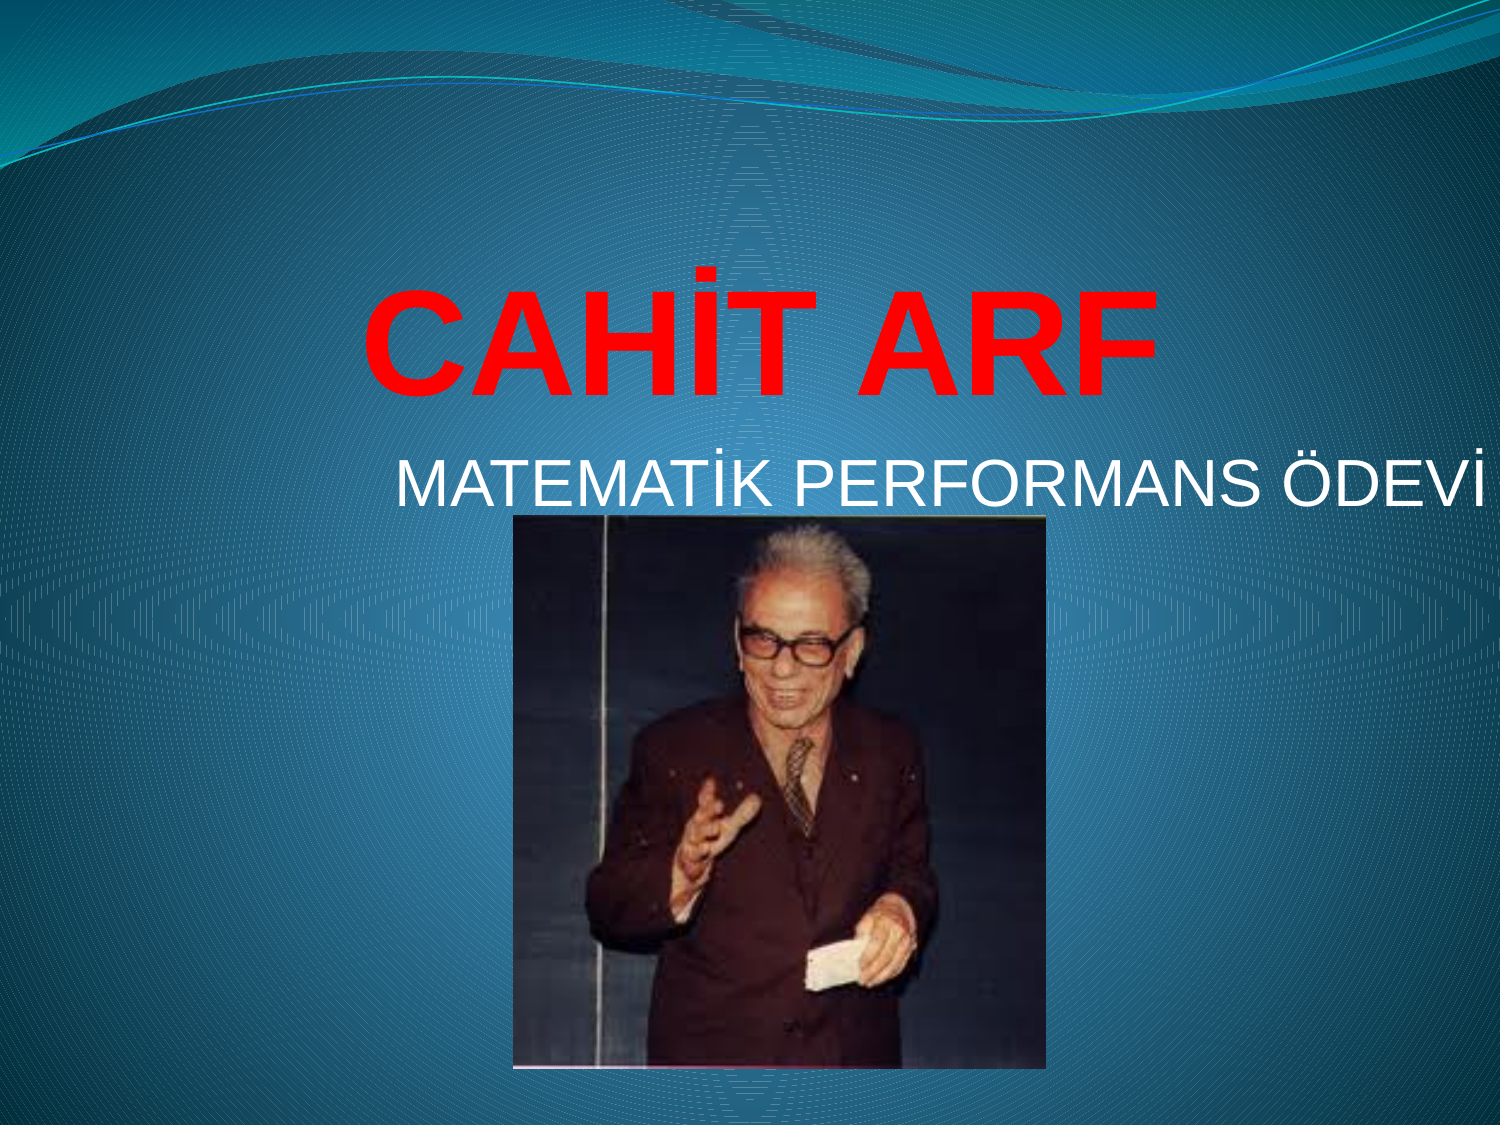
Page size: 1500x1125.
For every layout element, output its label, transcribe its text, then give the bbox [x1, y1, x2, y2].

title CAHİT ARF [212, 125, 1500, 426]
picture [513, 514, 1046, 1069]
subtitle MATEMATİK PERFORMANS ÖDEVİ [211, 432, 1500, 721]
